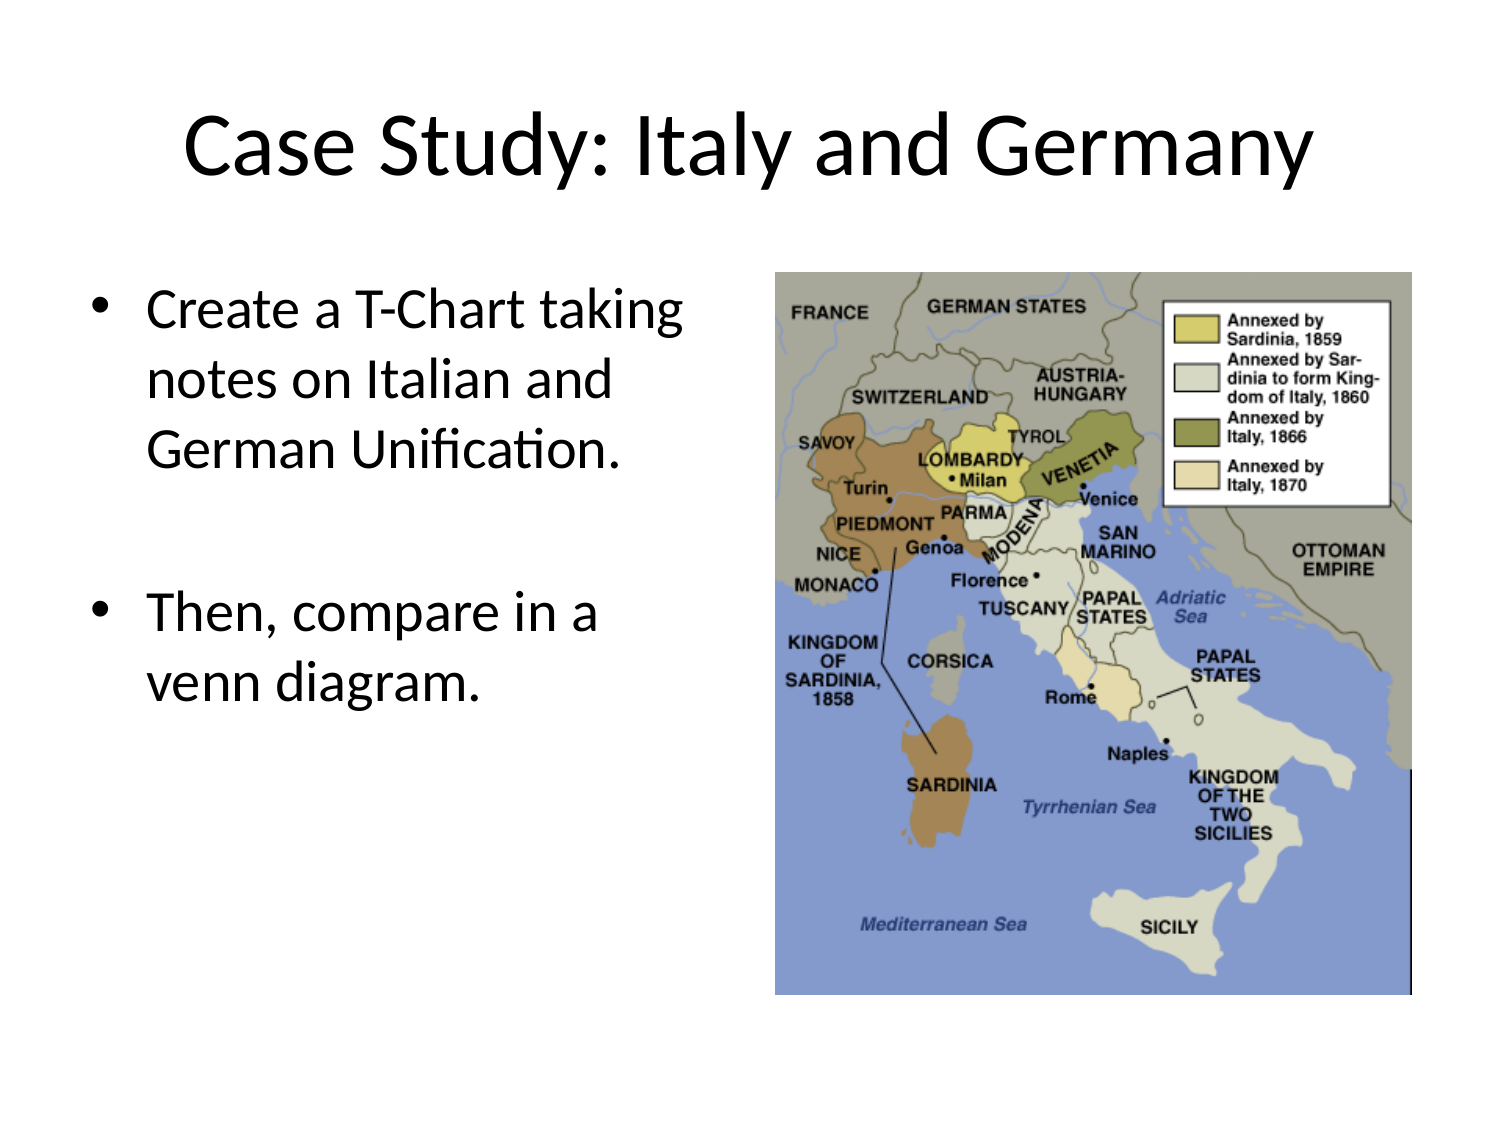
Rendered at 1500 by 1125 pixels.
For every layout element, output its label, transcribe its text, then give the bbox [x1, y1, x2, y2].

list Create a T-Chart taking notes on Italian and German Unification. Then, compare in a venn diagram. [75, 262, 738, 950]
title Case Study: Italy and Germany [75, 45, 1425, 233]
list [775, 272, 1412, 995]
